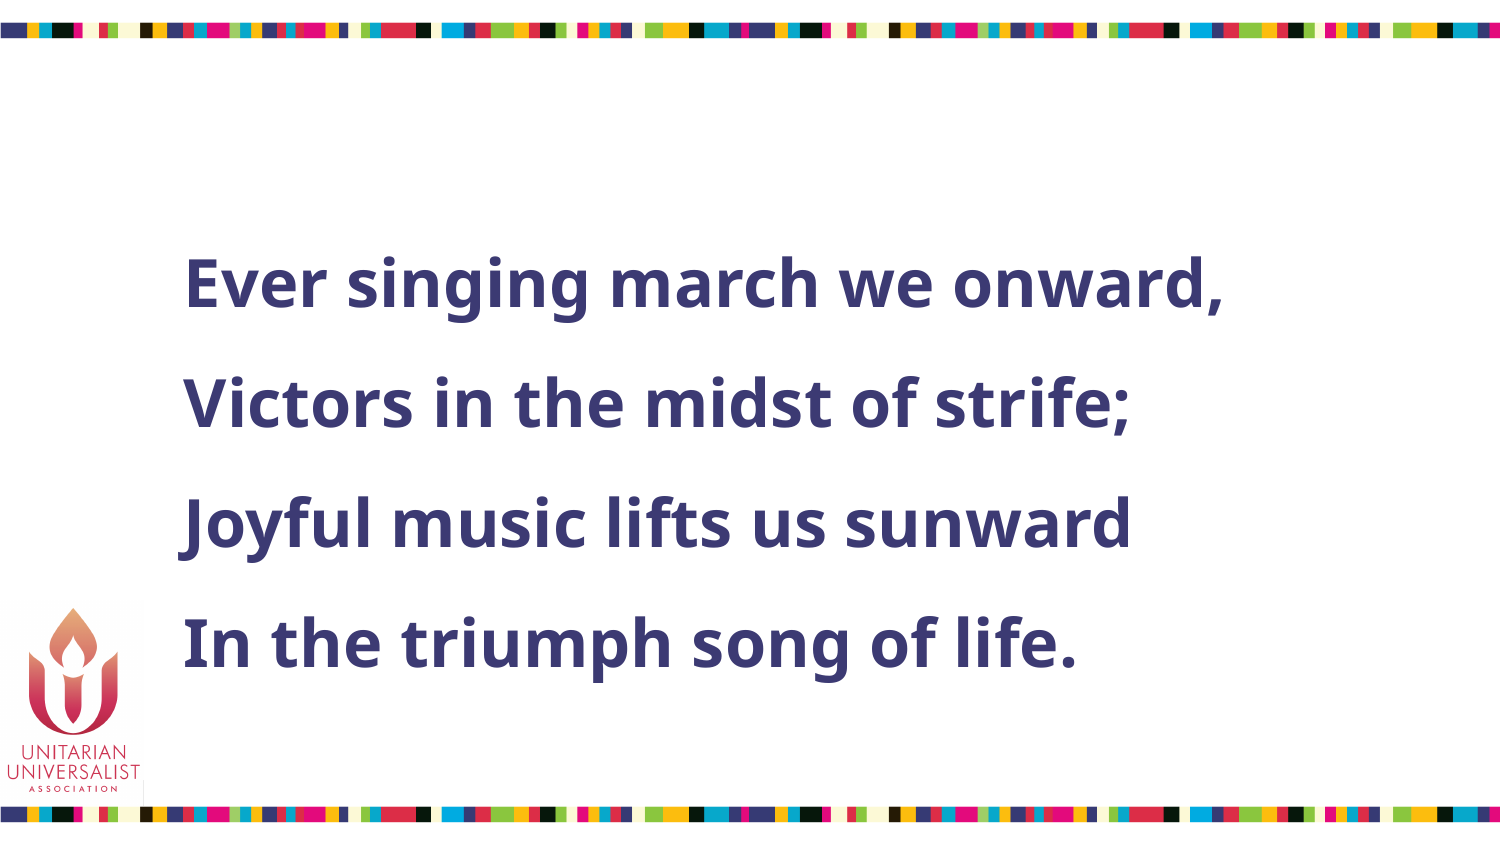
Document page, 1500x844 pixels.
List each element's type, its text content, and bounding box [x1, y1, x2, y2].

picture [0, 22, 1500, 40]
text_box Ever singing march we onward, Victors in the midst of strife; Joyful music lifts us sunward In the triumph song of life. [168, 185, 1457, 696]
picture [0, 600, 1500, 824]
